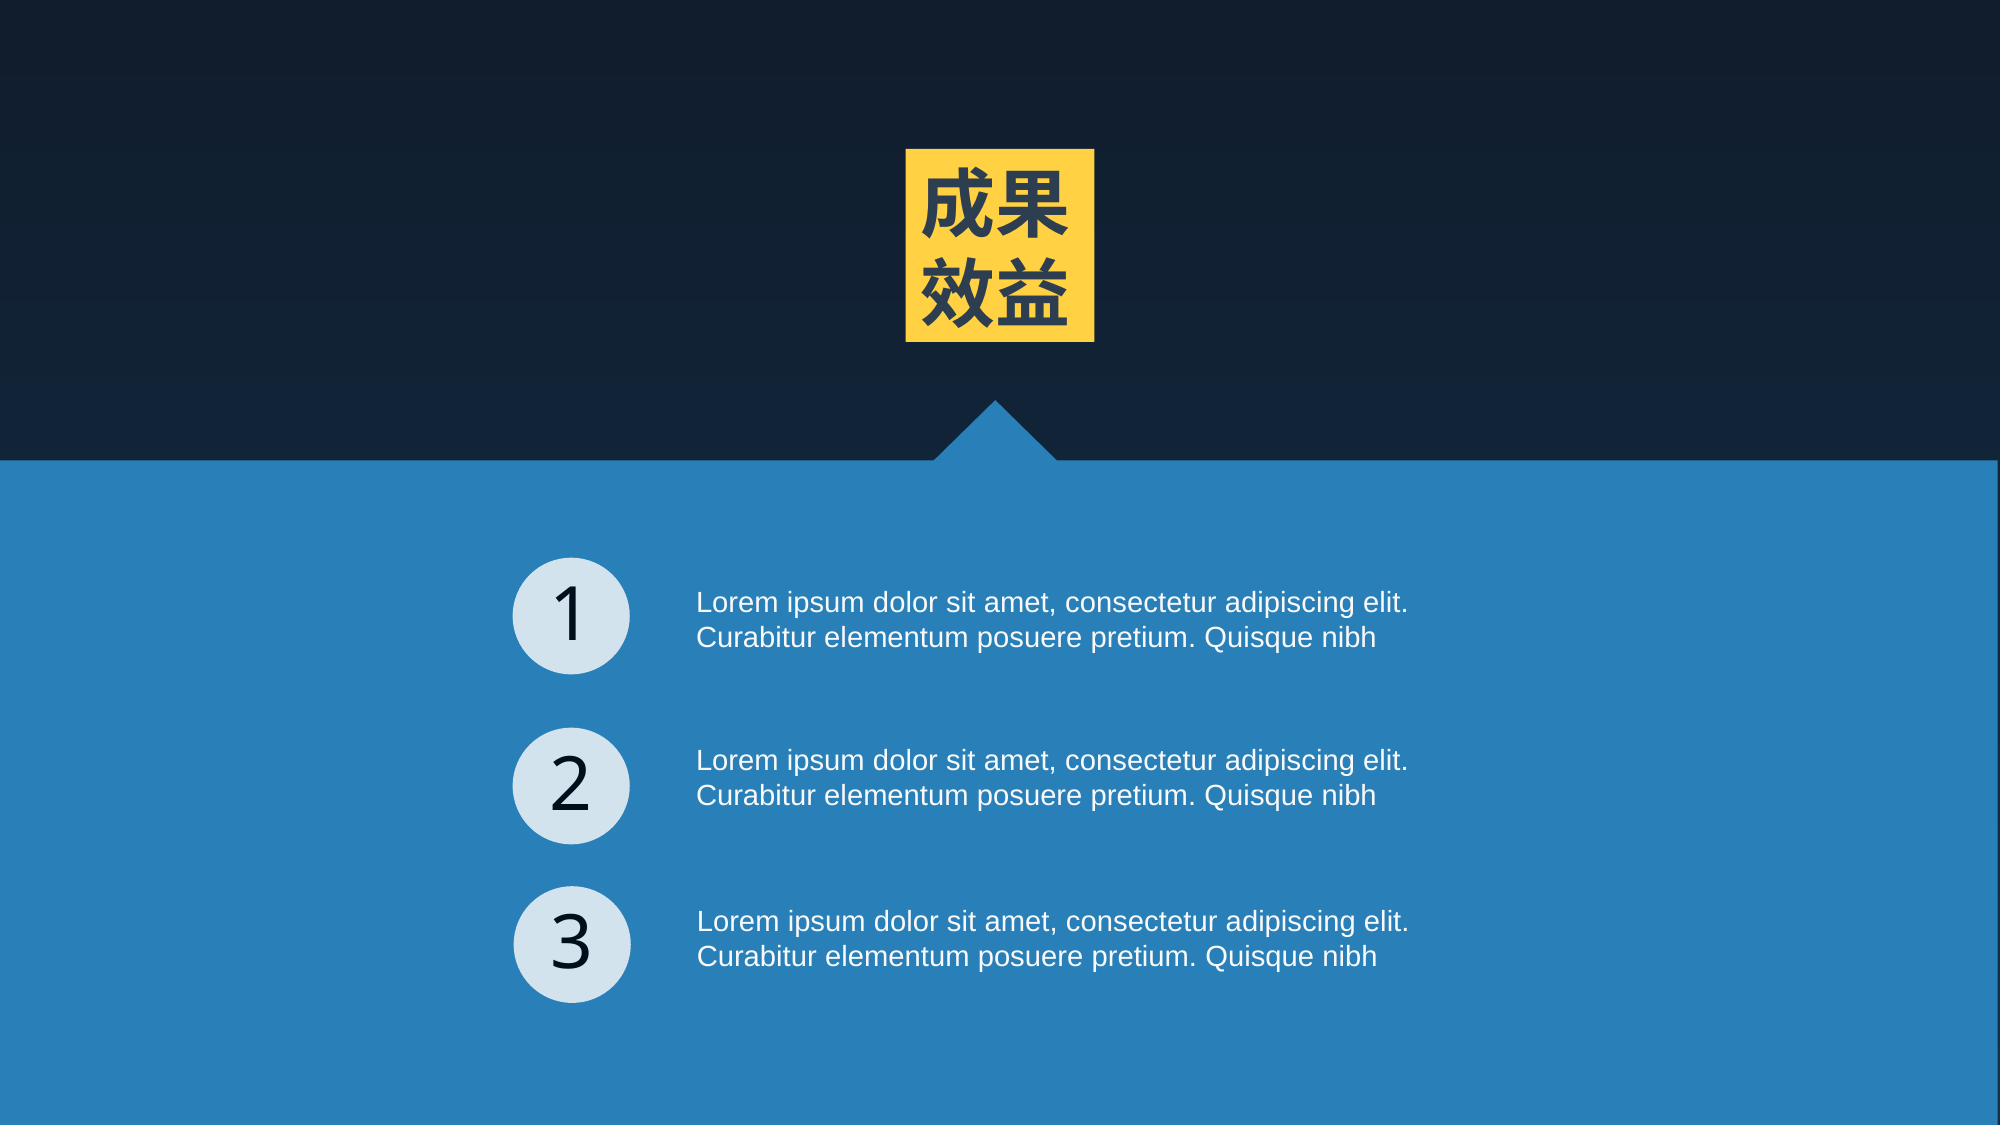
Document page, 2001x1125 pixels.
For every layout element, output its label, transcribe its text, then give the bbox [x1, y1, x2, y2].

text_box 成果效益 [905, 148, 1095, 342]
text_box Lorem ipsum dolor sit amet, consectetur adipiscing elit. Curabitur elementum posuere pretium. Quisque nibh [681, 575, 1471, 705]
text_box 2 [510, 725, 632, 847]
text_box 1 [510, 555, 632, 677]
text_box [0, 458, 2000, 1125]
text_box Lorem ipsum dolor sit amet, consectetur adipiscing elit. Curabitur elementum posuere pretium. Quisque nibh [681, 894, 1472, 1024]
text_box 3 [511, 884, 633, 1006]
text_box [875, 398, 1116, 518]
text_box Lorem ipsum dolor sit amet, consectetur adipiscing elit. Curabitur elementum posuere pretium. Quisque nibh [681, 733, 1471, 863]
